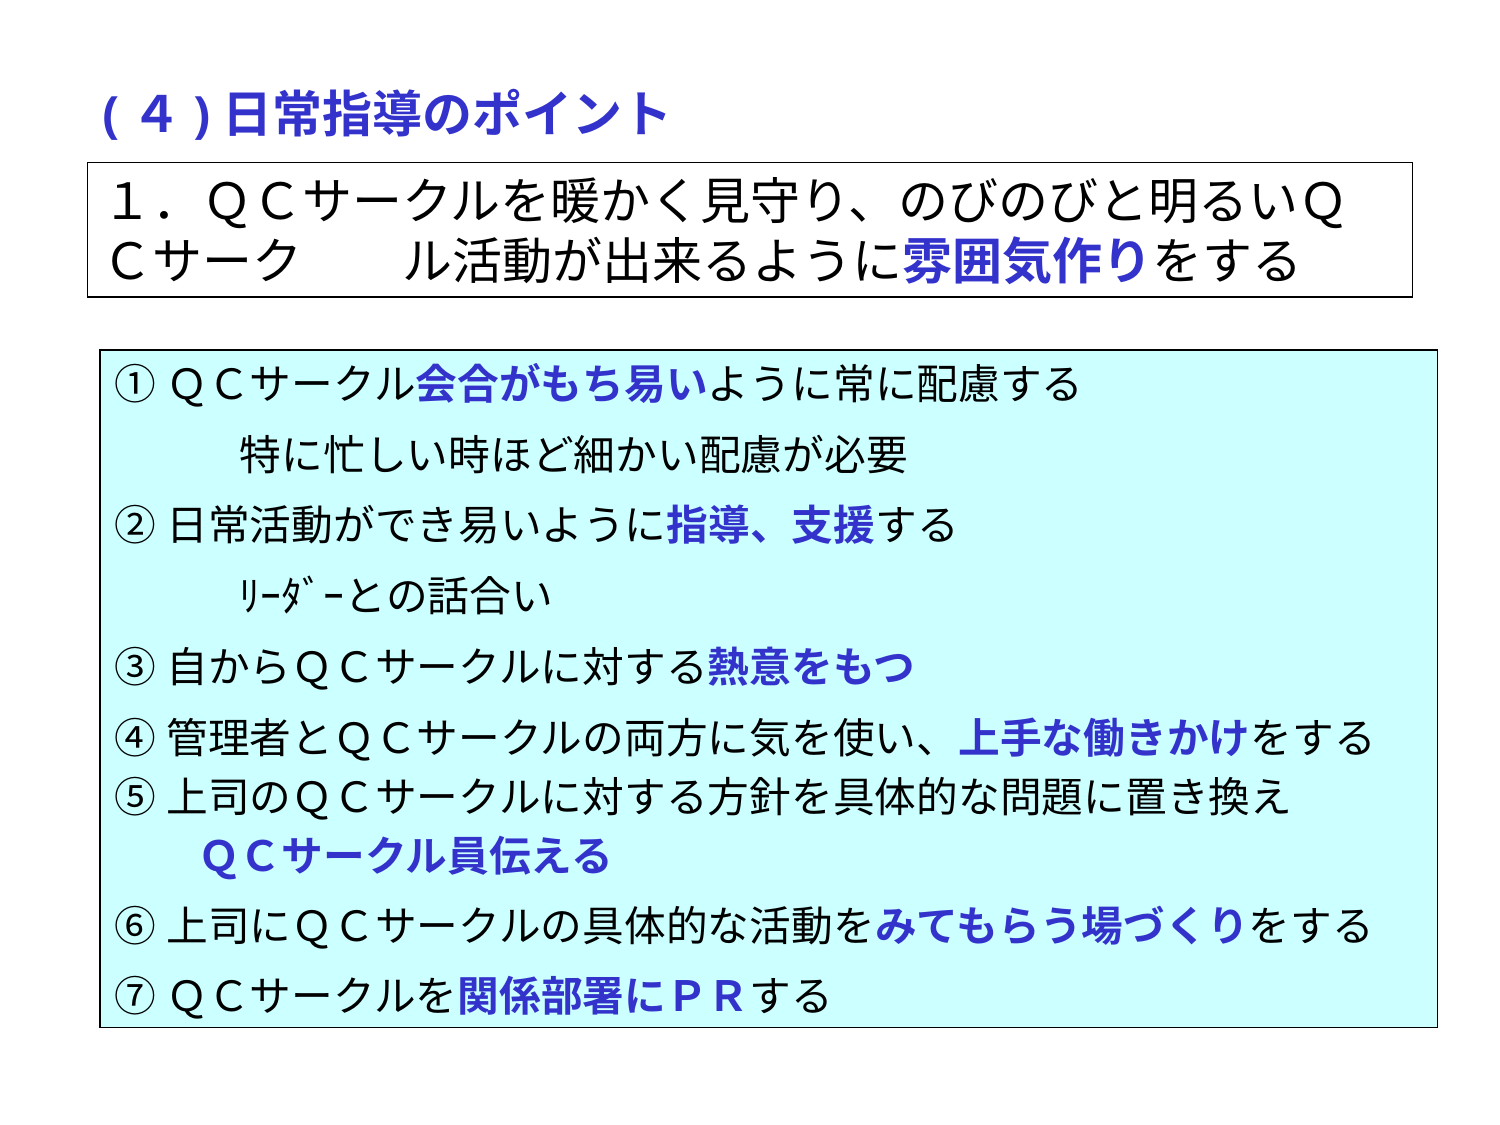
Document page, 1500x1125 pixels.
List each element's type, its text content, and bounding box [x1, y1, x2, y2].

text_box (４)日常指導のポイント [87, 74, 1250, 150]
text_box １．ＱＣサークルを暖かく見守り、のびのびと明るいＱＣサーク ル活動が出来るように雰囲気作りをする [87, 162, 1413, 298]
text_box ①ＱＣサークル会合がもち易いように常に配慮する 特に忙しい時ほど細かい配慮が必要 ②日常活動ができ易いように指導、支援する ﾘｰﾀﾞｰとの話合い ③自からＱＣサークルに対する熱意をもつ ④管理者とＱＣサークルの両方に気を使い、上手な働きかけをする ⑤上司のＱＣサークルに対する方針を具体的な問題に置き換え ＱＣサークル員伝える ⑥上司にＱＣサークルの具体的な活動をみてもらう場づくりをする ⑦ＱＣサークルを関係部署にＰＲする [99, 350, 1438, 1028]
